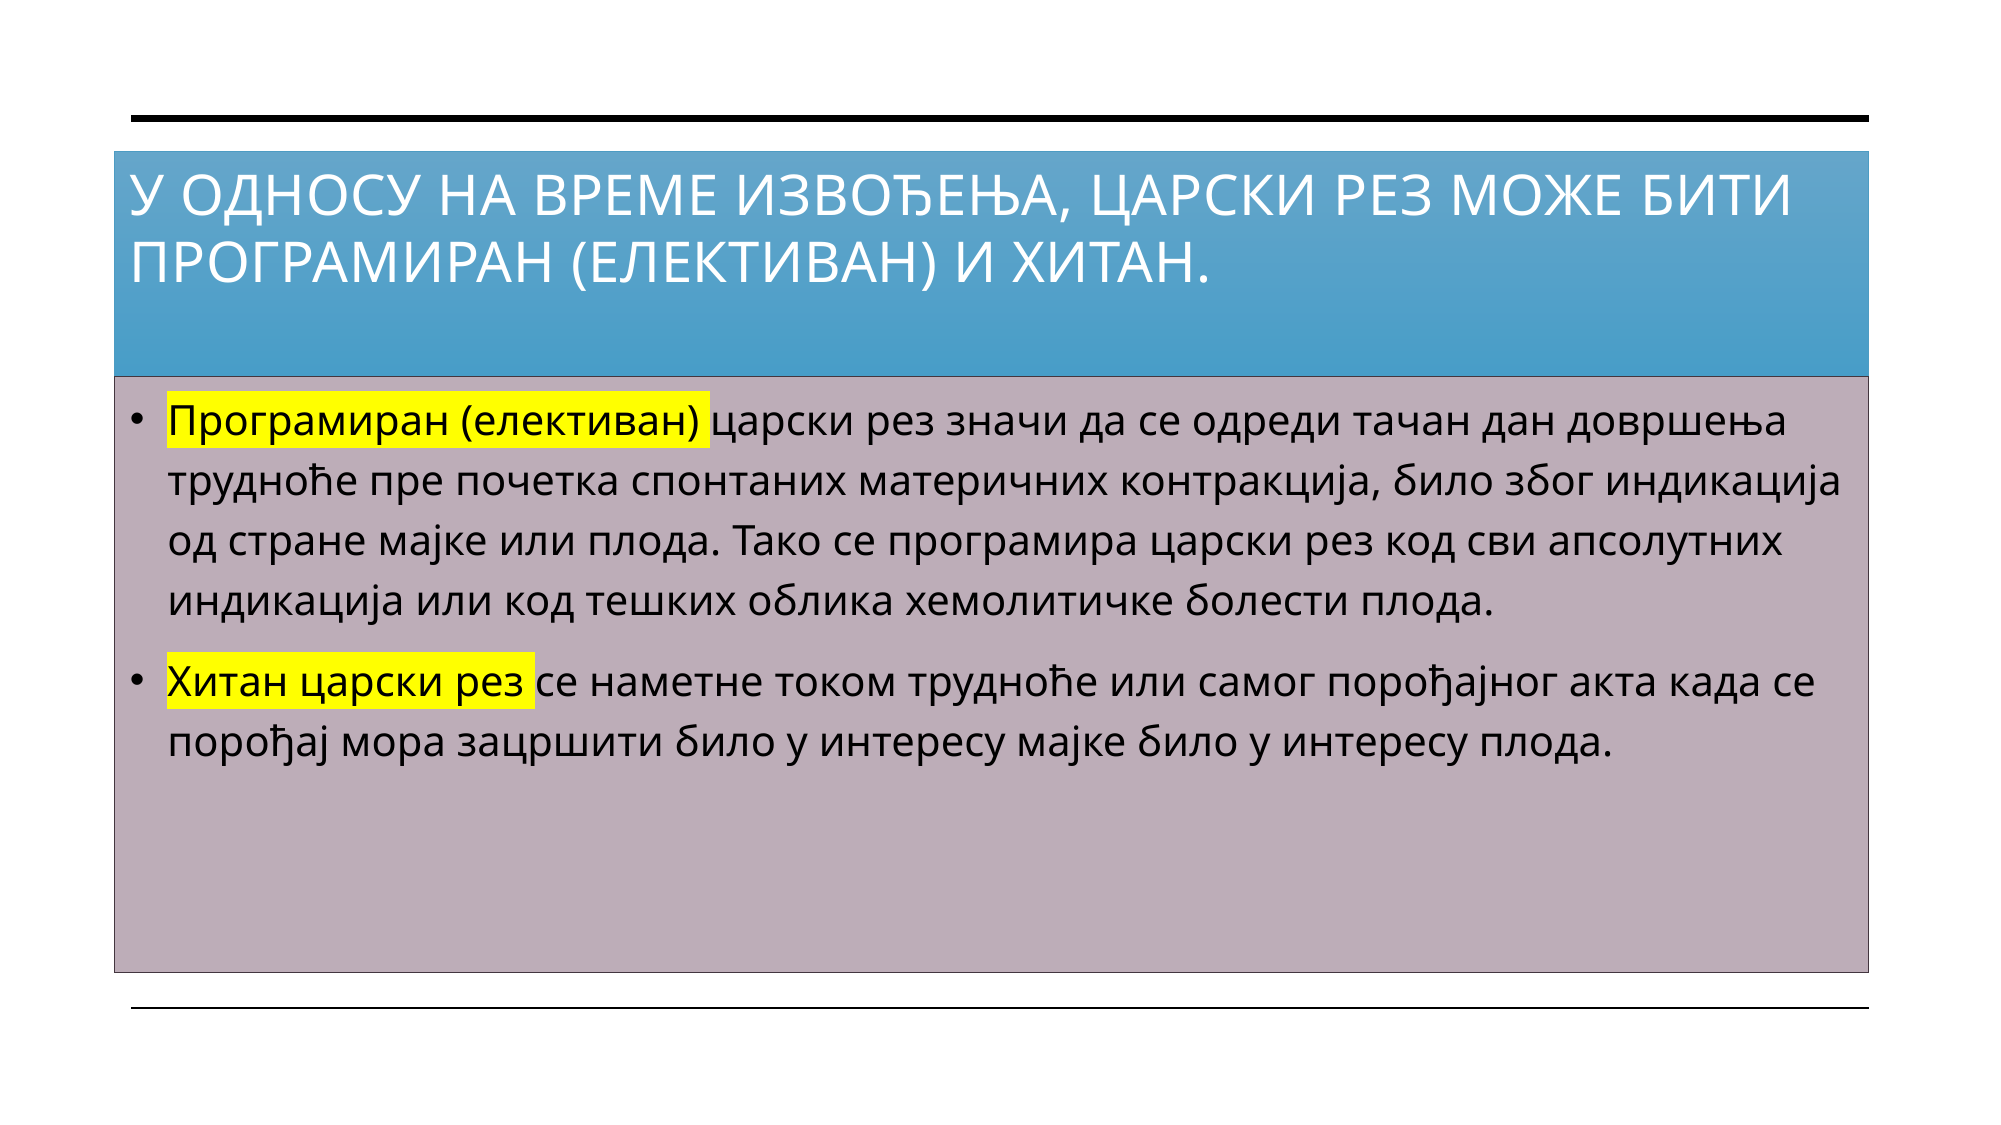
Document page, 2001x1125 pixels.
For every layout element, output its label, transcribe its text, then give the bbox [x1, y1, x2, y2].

list Програмиран (елективан) царски рез значи да се одреди тачан дан довршења трудноће пре почетка спонтаних материчних контракција, било због индикација од стране мајке или плода. Тако се програмира царски рез код сви апсолутних индикација или код тешких облика хемолитичке болести плода. Хитан царски рез се наметне током трудноће или самог порођајног акта када се порођај мора зацршити било у интересу мајке било у интересу плода. [114, 376, 1869, 973]
title У односу на време извођења, царски рез може бити програмиран (елективан) и хитан. [114, 151, 1869, 376]
